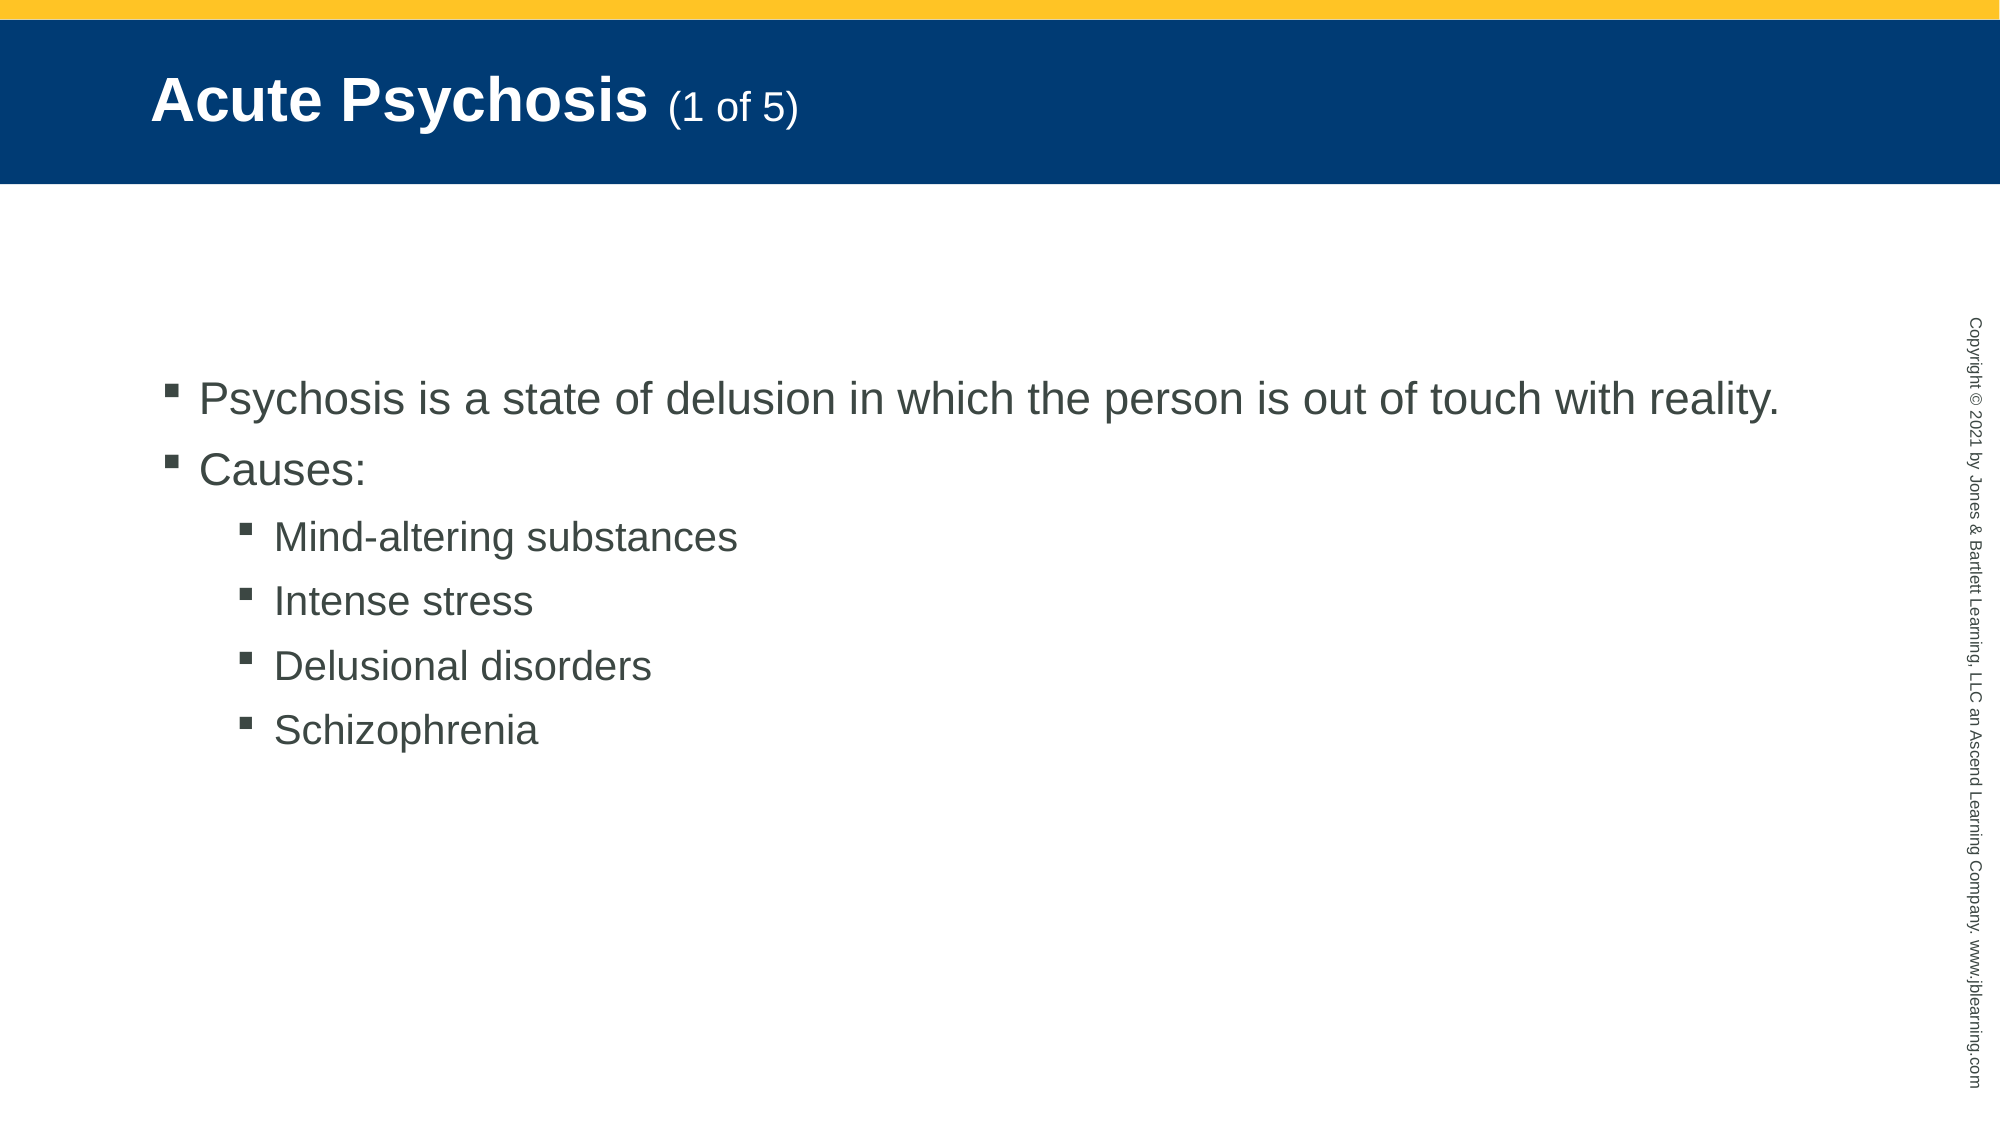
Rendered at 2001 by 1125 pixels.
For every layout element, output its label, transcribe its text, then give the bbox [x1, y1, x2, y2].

list Psychosis is a state of delusion in which the person is out of touch with reality. Causes: Mind-altering substances Intense stress Delusional disorders Schizophrenia [146, 361, 1859, 1016]
title Acute Psychosis (1 of 5) [0, 19, 2000, 185]
